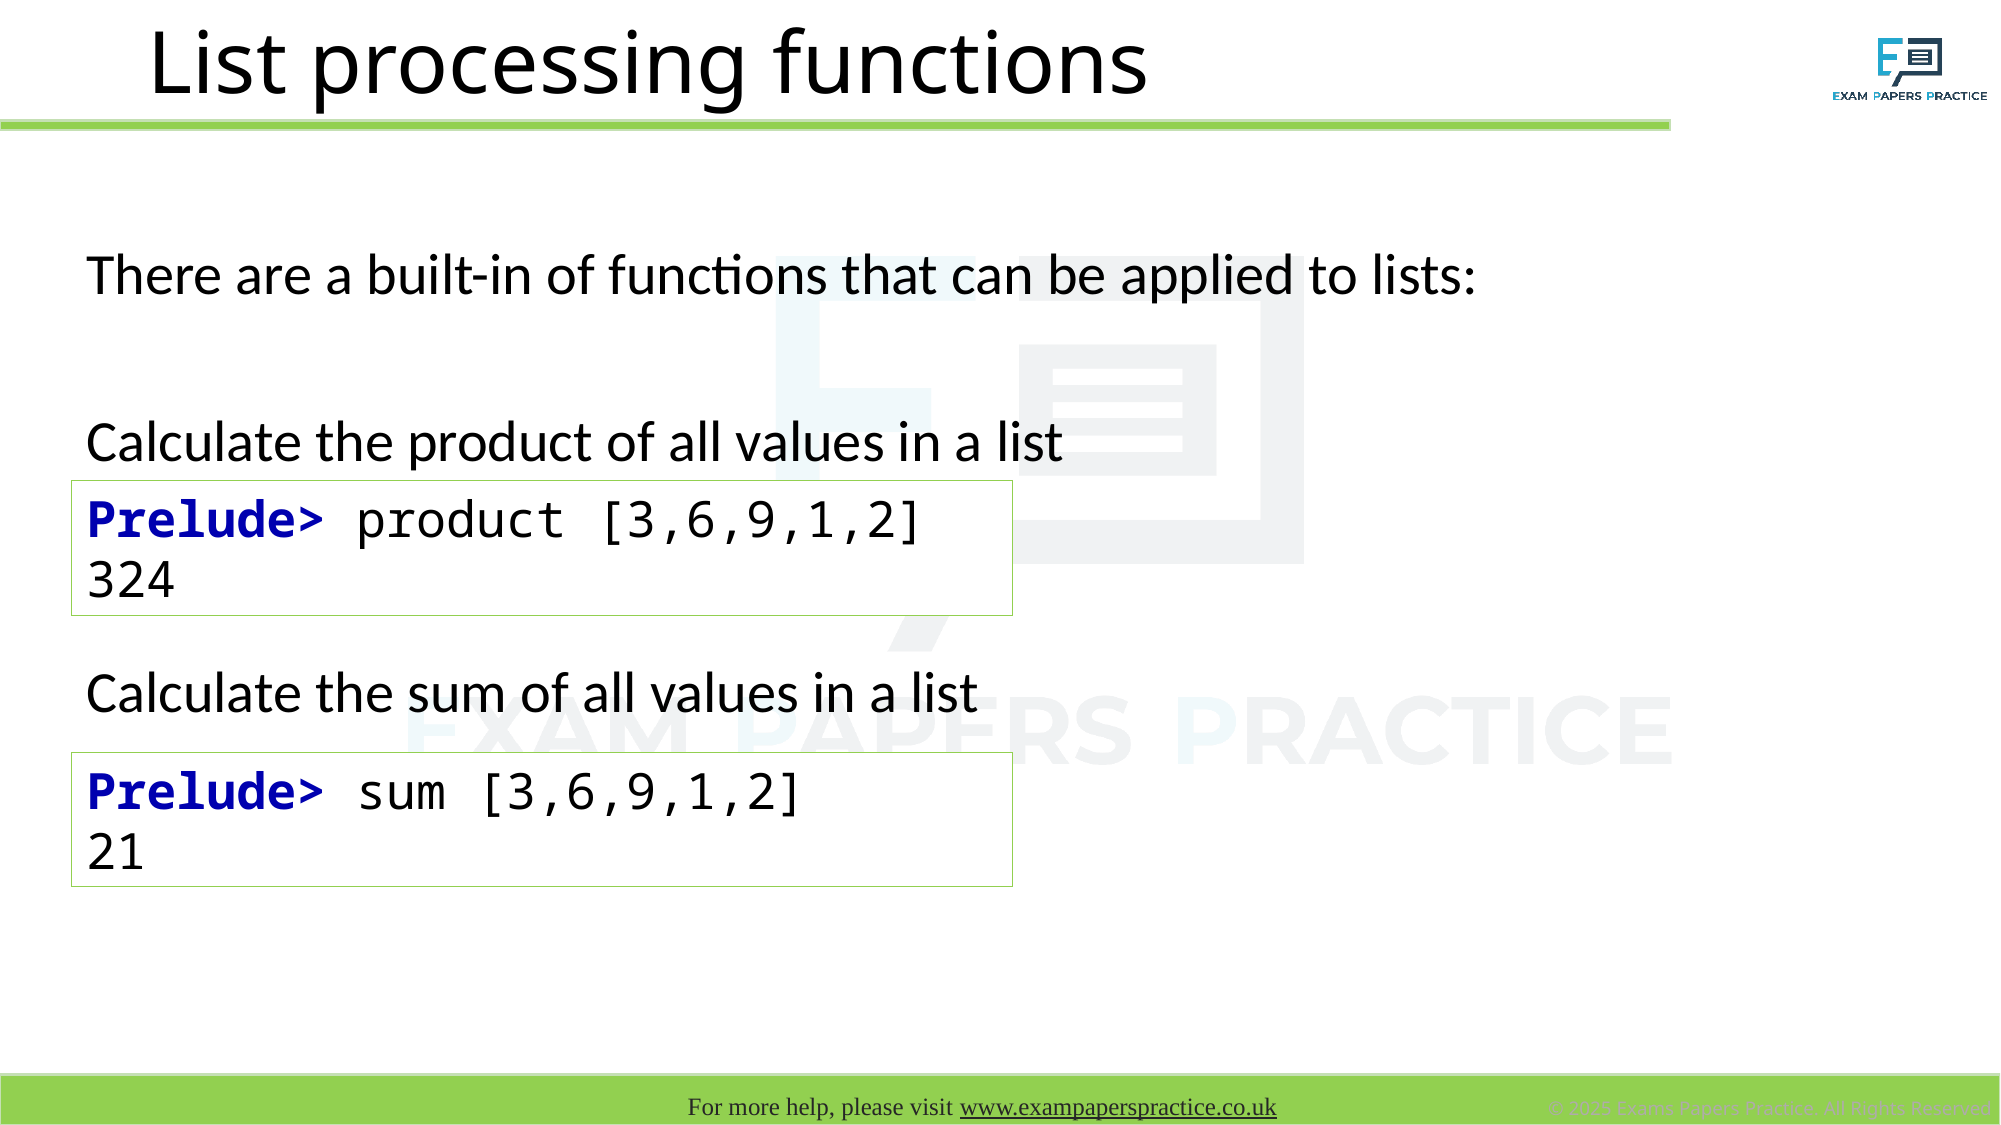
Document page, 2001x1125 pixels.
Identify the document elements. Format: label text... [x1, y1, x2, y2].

text_box There are a built-in of functions that can be applied to lists: Calculate the product of all values in a list Calculate the sum of all values in a list [71, 236, 1797, 776]
text_box Prelude> product [3,6,9,1,2] 324 [71, 480, 1013, 616]
text_box Prelude> sum [3,6,9,1,2] 21 [71, 752, 1013, 887]
title List processing functions [132, 11, 1858, 121]
